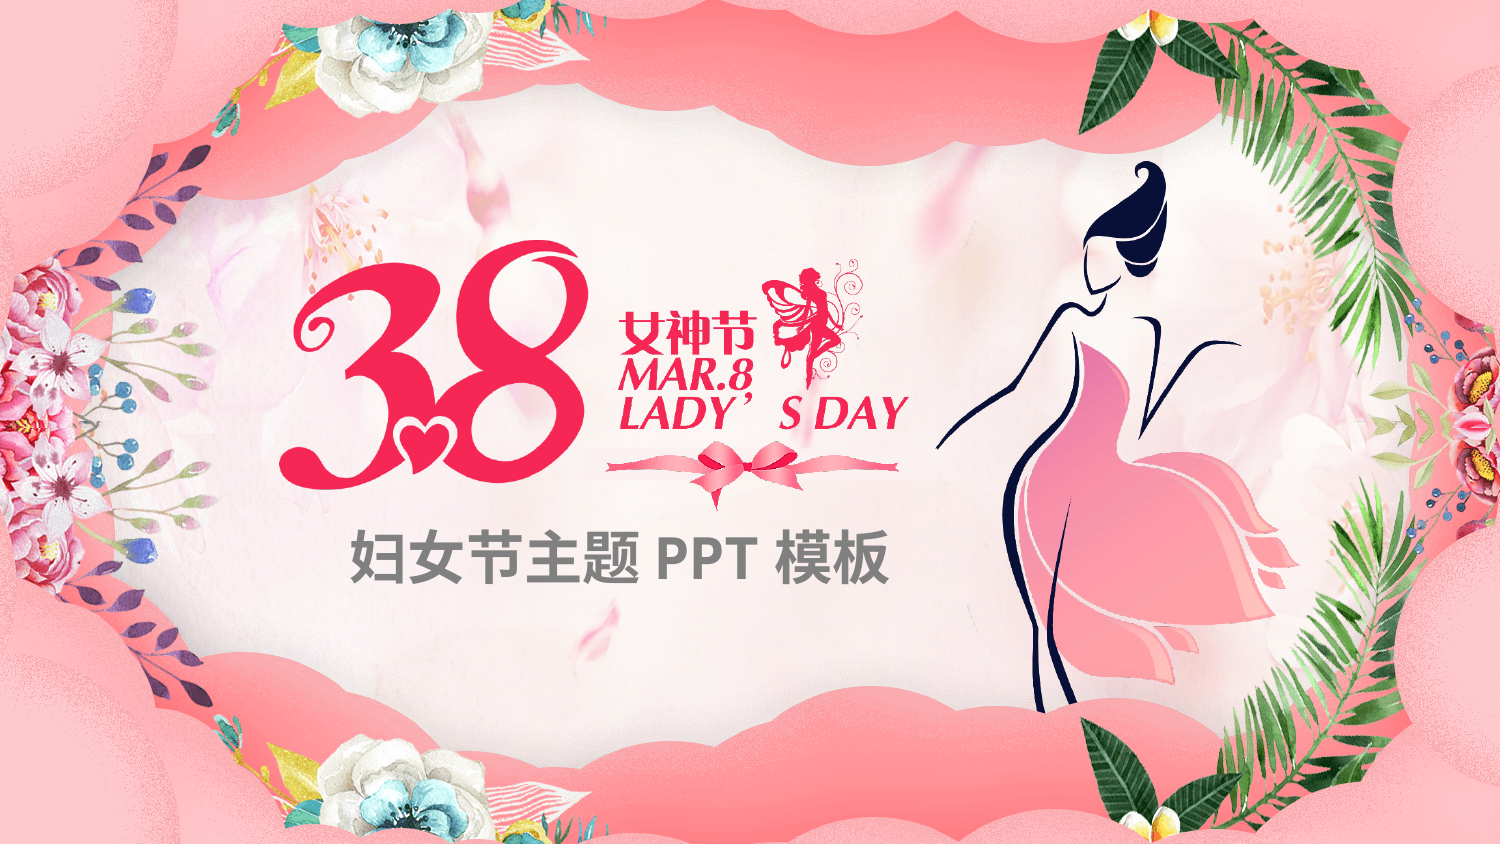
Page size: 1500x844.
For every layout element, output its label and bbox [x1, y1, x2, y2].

text_box [251, 232, 938, 517]
text_box [0, 0, 1500, 844]
